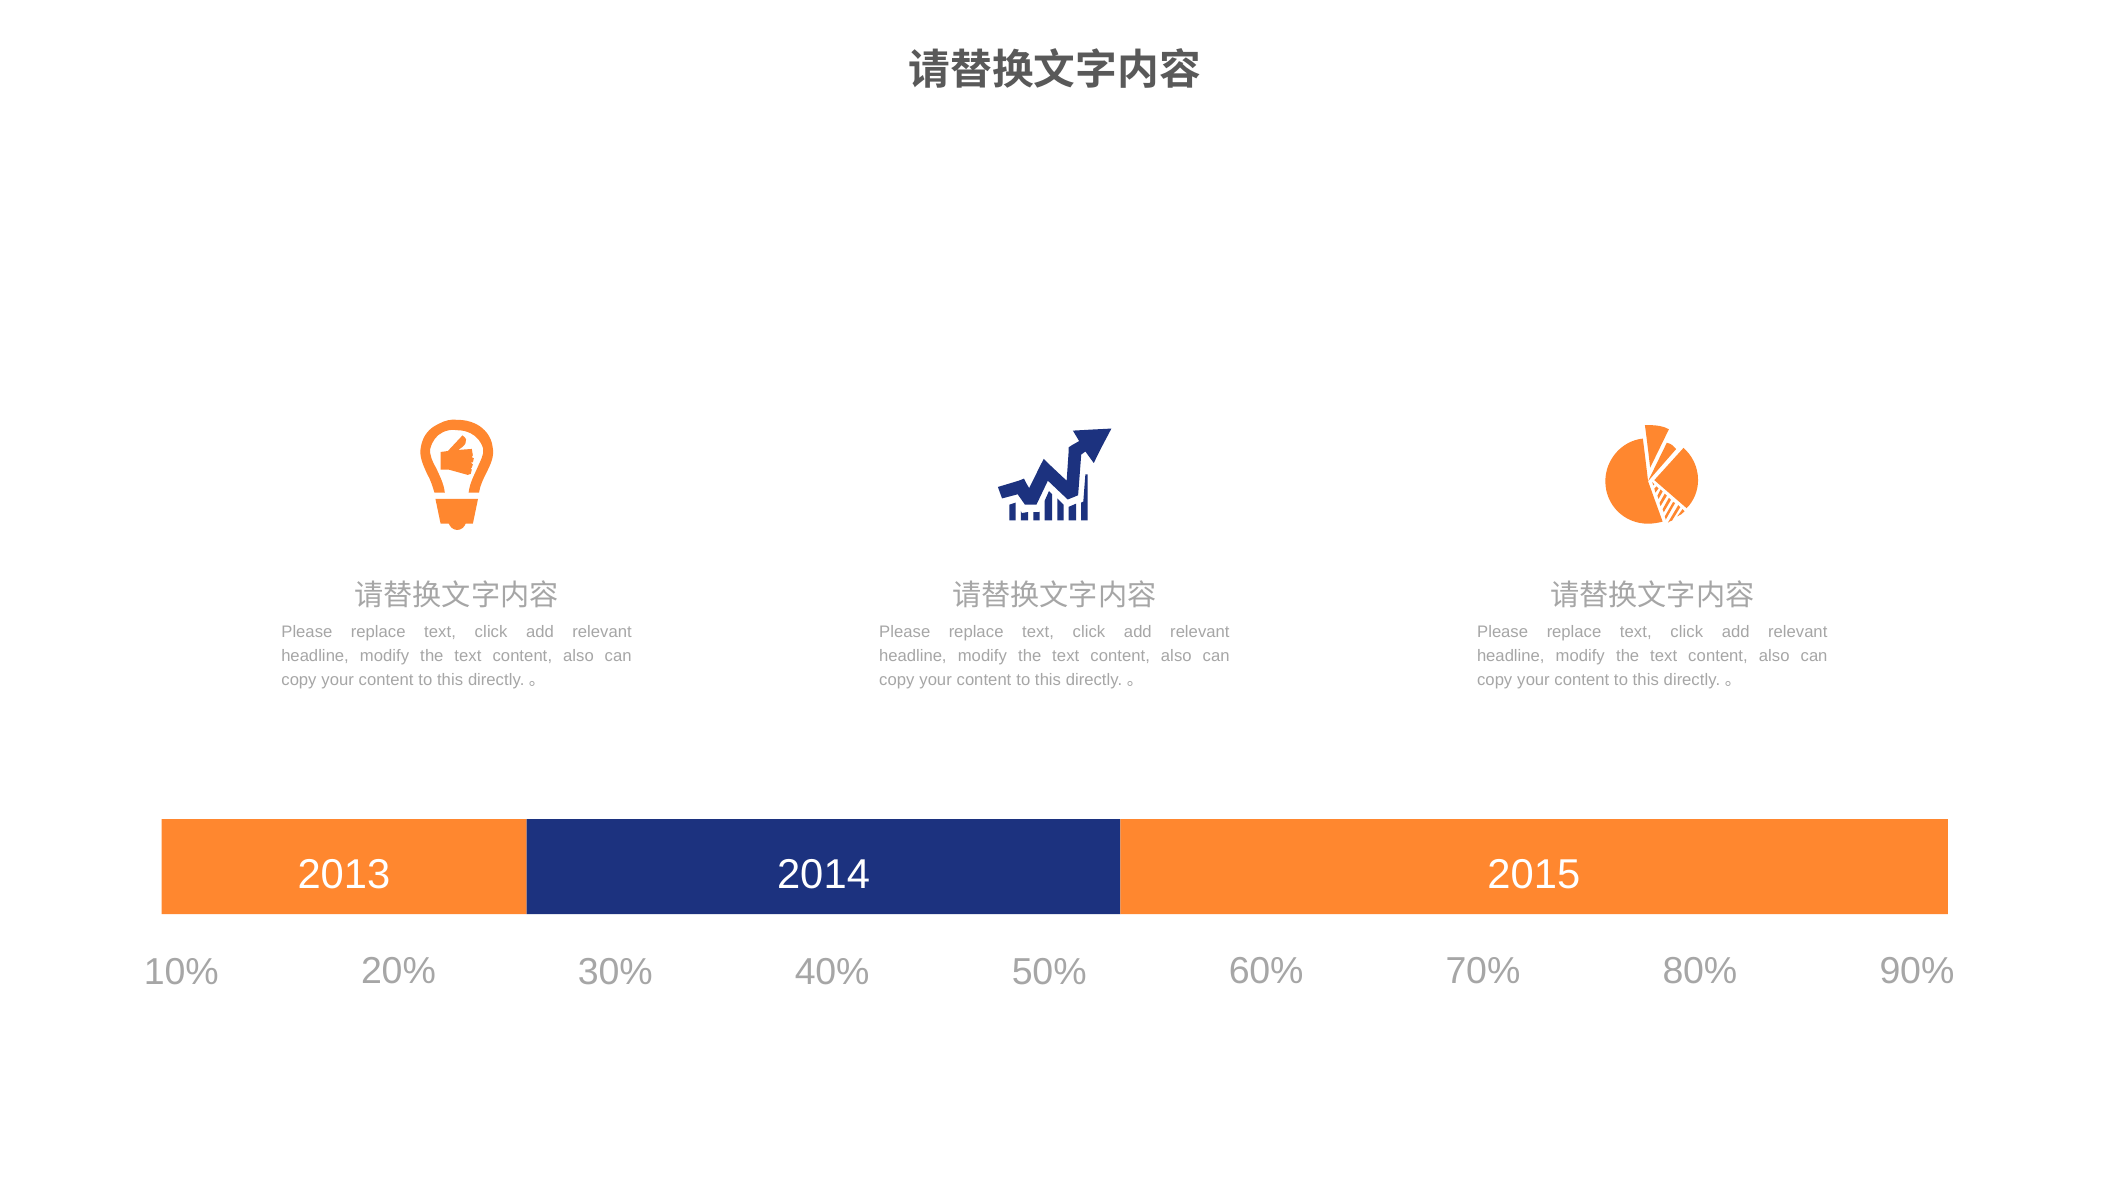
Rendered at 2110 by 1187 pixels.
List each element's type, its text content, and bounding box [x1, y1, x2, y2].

text_box 20% [346, 929, 451, 999]
text_box [997, 428, 1112, 505]
text_box [1667, 505, 1685, 523]
text_box 50% [997, 930, 1102, 1000]
text_box 请替换文字内容 [821, 27, 1289, 99]
text_box [420, 419, 494, 493]
text_box 60% [1213, 929, 1319, 999]
text_box 2013 [161, 818, 526, 915]
text_box [1057, 498, 1064, 521]
text_box [1081, 474, 1088, 521]
text_box [1044, 491, 1053, 521]
text_box 30% [563, 930, 668, 1000]
text_box [1068, 503, 1077, 521]
text_box [435, 498, 479, 530]
text_box 70% [1430, 929, 1536, 999]
text_box [1654, 447, 1699, 509]
text_box [1605, 438, 1677, 524]
text_box [1020, 510, 1029, 521]
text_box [1462, 561, 1843, 698]
text_box [1644, 425, 1669, 468]
text_box 90% [1864, 929, 1970, 999]
text_box 2015 [1119, 818, 1949, 915]
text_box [864, 561, 1245, 698]
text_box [266, 561, 647, 698]
text_box 40% [780, 930, 885, 999]
text_box 2014 [526, 818, 1119, 915]
text_box 80% [1647, 929, 1753, 999]
text_box [1033, 510, 1040, 521]
text_box [1009, 502, 1016, 521]
text_box 10% [129, 930, 234, 1000]
